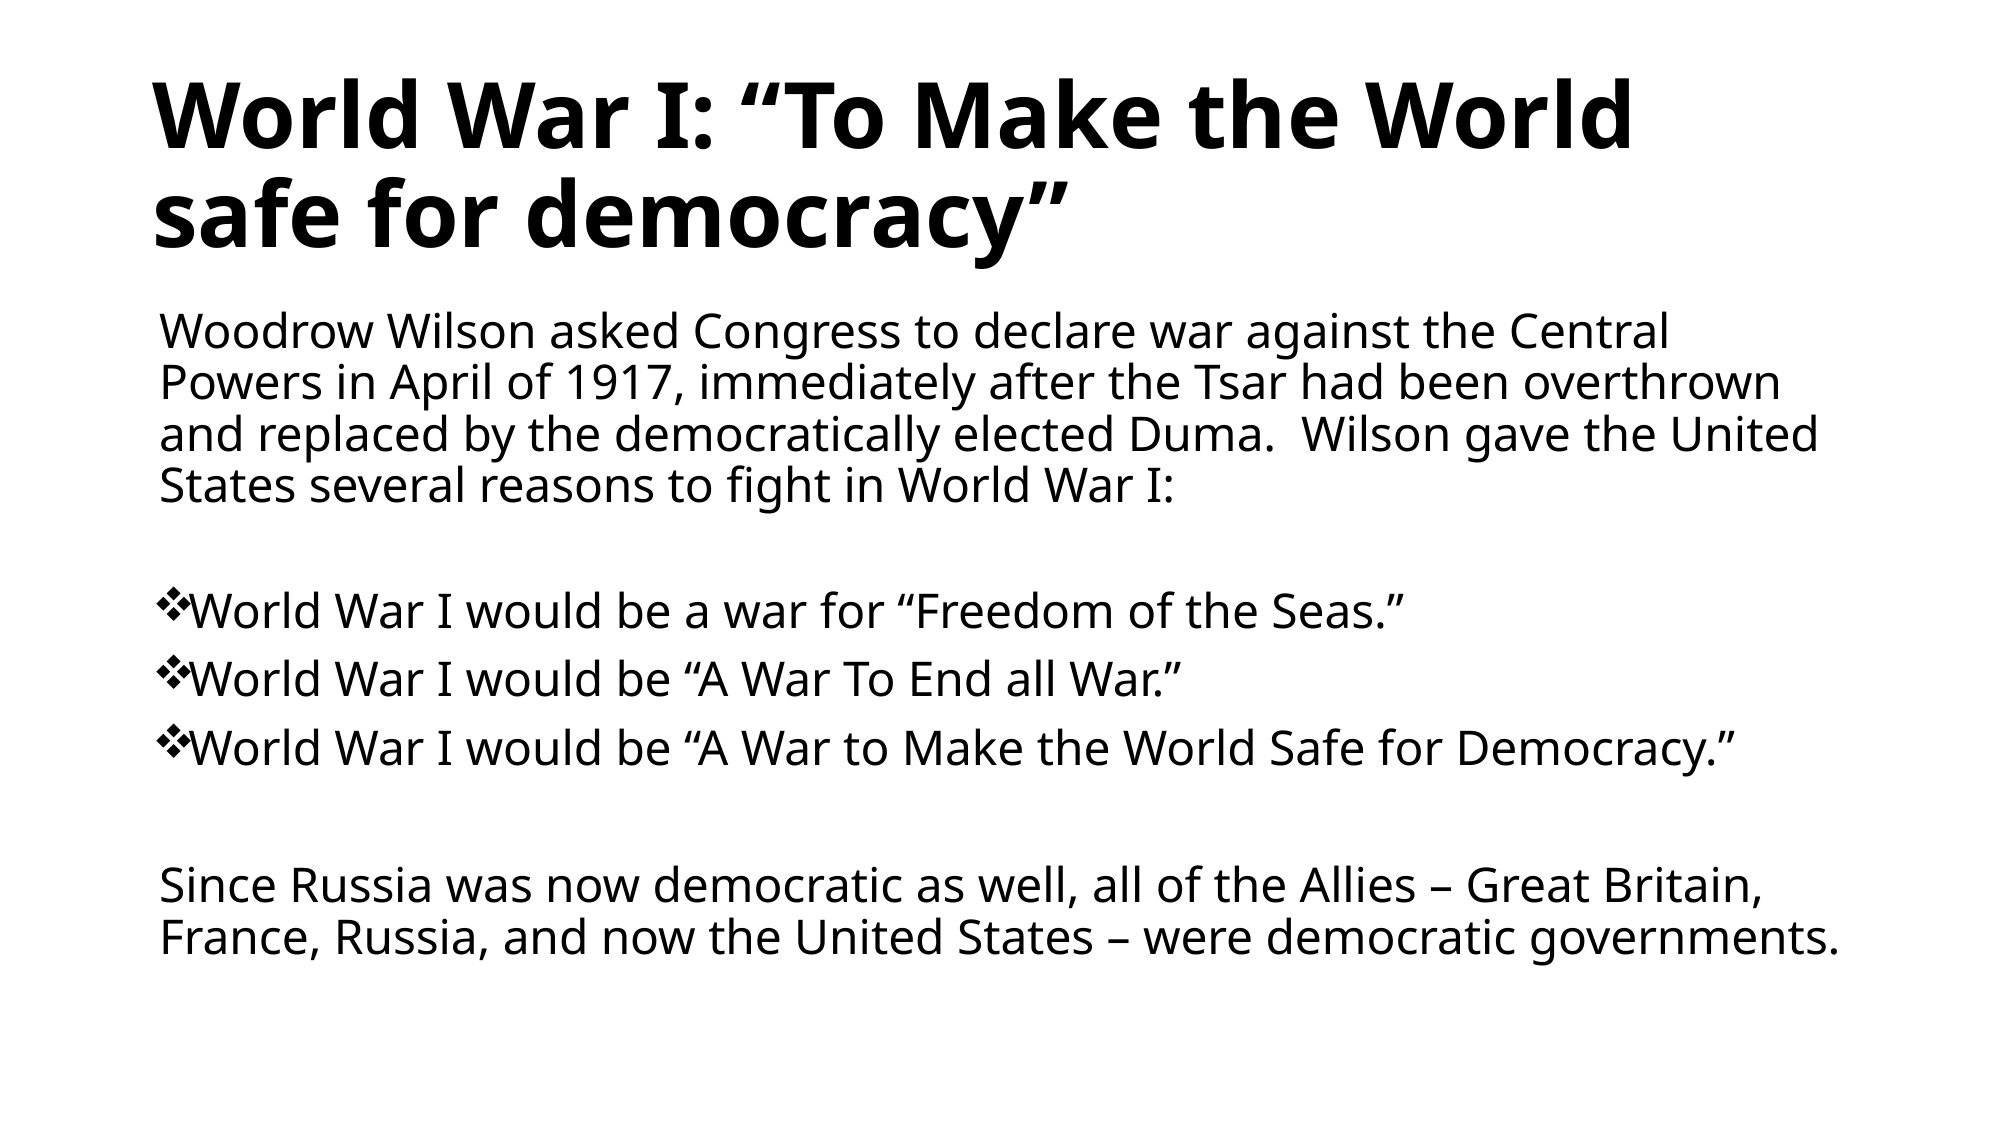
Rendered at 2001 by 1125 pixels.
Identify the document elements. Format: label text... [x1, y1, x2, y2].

list Woodrow Wilson asked Congress to declare war against the Central Powers in April of 1917, immediately after the Tsar had been overthrown and replaced by the democratically elected Duma. Wilson gave the United States several reasons to fight in World War I: World War I would be a war for “Freedom of the Seas.” World War I would be “A War To End all War.” World War I would be “A War to Make the World Safe for Democracy.” Since Russia was now democratic as well, all of the Allies – Great Britain, France, Russia, and now the United States – were democratic governments. [137, 299, 1863, 1014]
title World War I: “To Make the World safe for democracy” [137, 59, 1863, 278]
